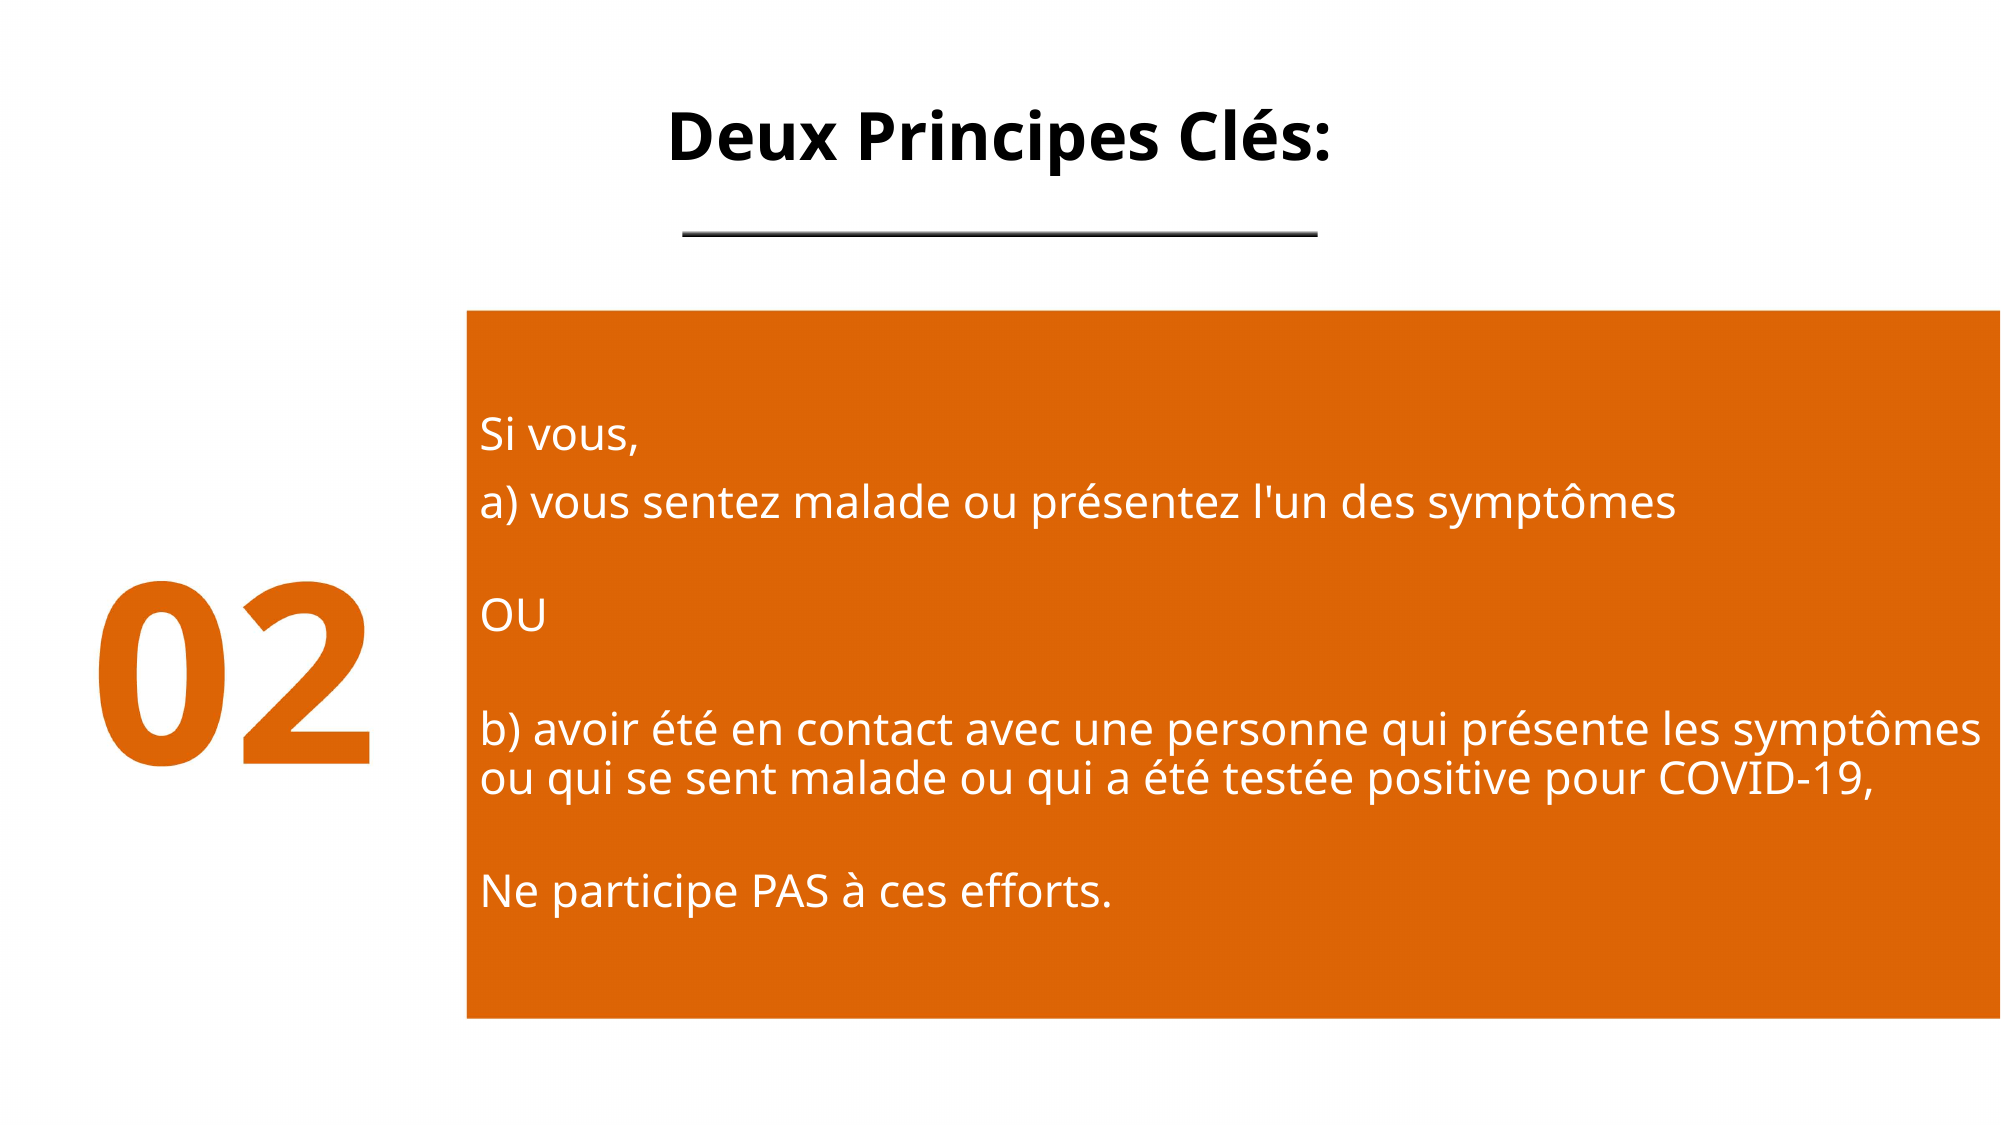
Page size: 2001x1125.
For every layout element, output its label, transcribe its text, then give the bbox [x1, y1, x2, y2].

picture [0, 0, 2001, 1125]
title Deux Principes Clés: [0, 0, 2000, 183]
subtitle Si vous, a) vous sentez malade ou présentez l'un des symptômes OU b) avoir été en contact avec une personne qui présente les symptômes ou qui se sent malade ou qui a été testée positive pour COVID-19, Ne participe PAS à ces efforts. [464, 403, 2000, 1033]
